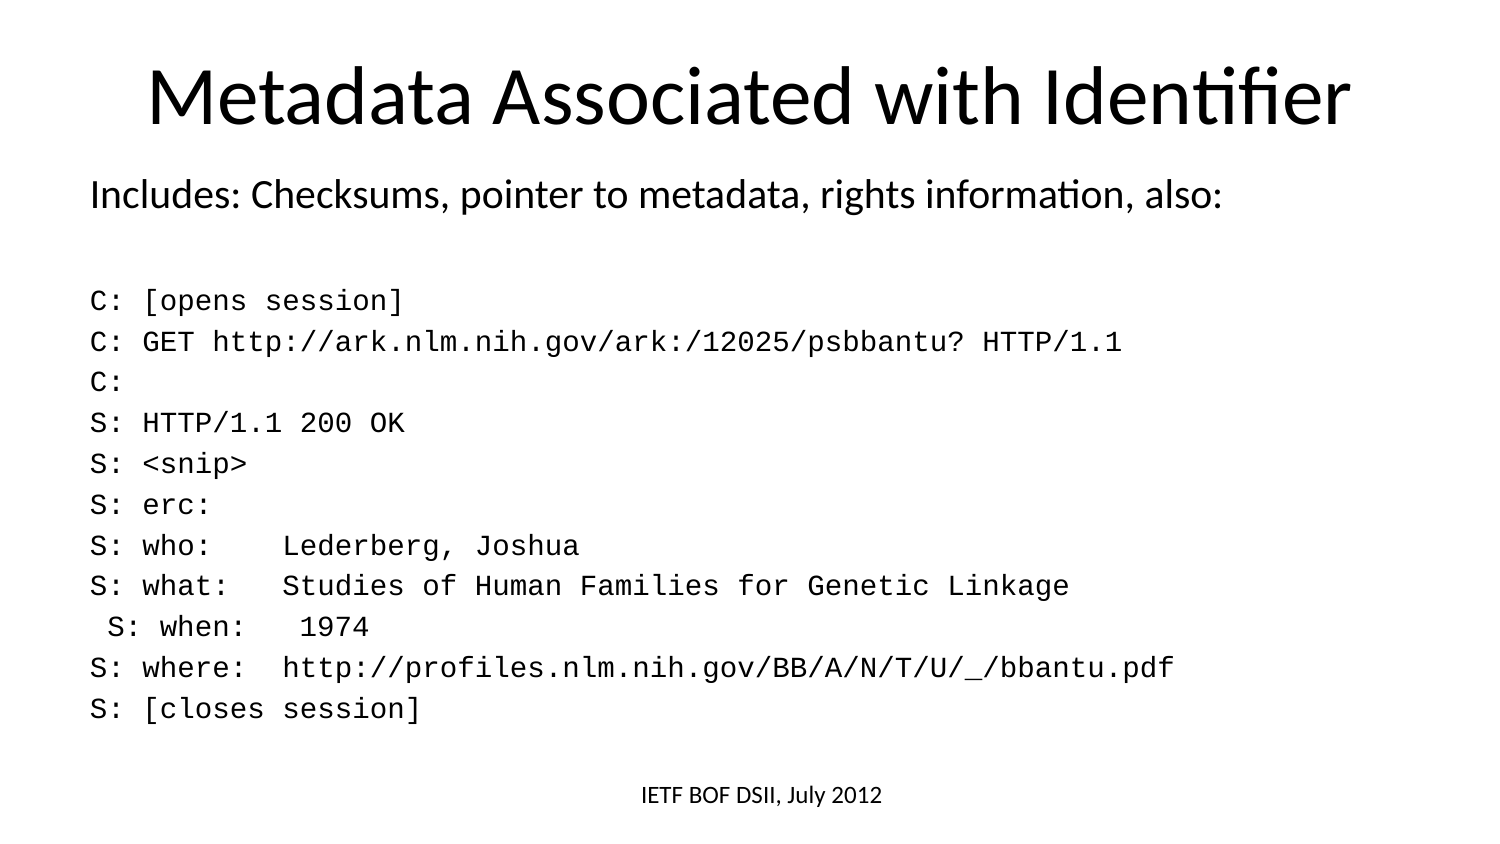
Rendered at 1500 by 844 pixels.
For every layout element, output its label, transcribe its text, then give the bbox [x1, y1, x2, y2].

list Includes: Checksums, pointer to metadata, rights information, also: C: [opens session] C: GET http://ark.nlm.nih.gov/ark:/12025/psbbantu? HTTP/1.1 C: S: HTTP/1.1 200 OK S: <snip> S: erc: S: who: Lederberg, Joshua S: what: Studies of Human Families for Genetic Linkage S: when: 1974 S: where: http://profiles.nlm.nih.gov/BB/A/N/T/U/_/bbantu.pdf S: [closes session] [75, 159, 1425, 717]
title Metadata Associated with Identifier [75, 33, 1425, 135]
